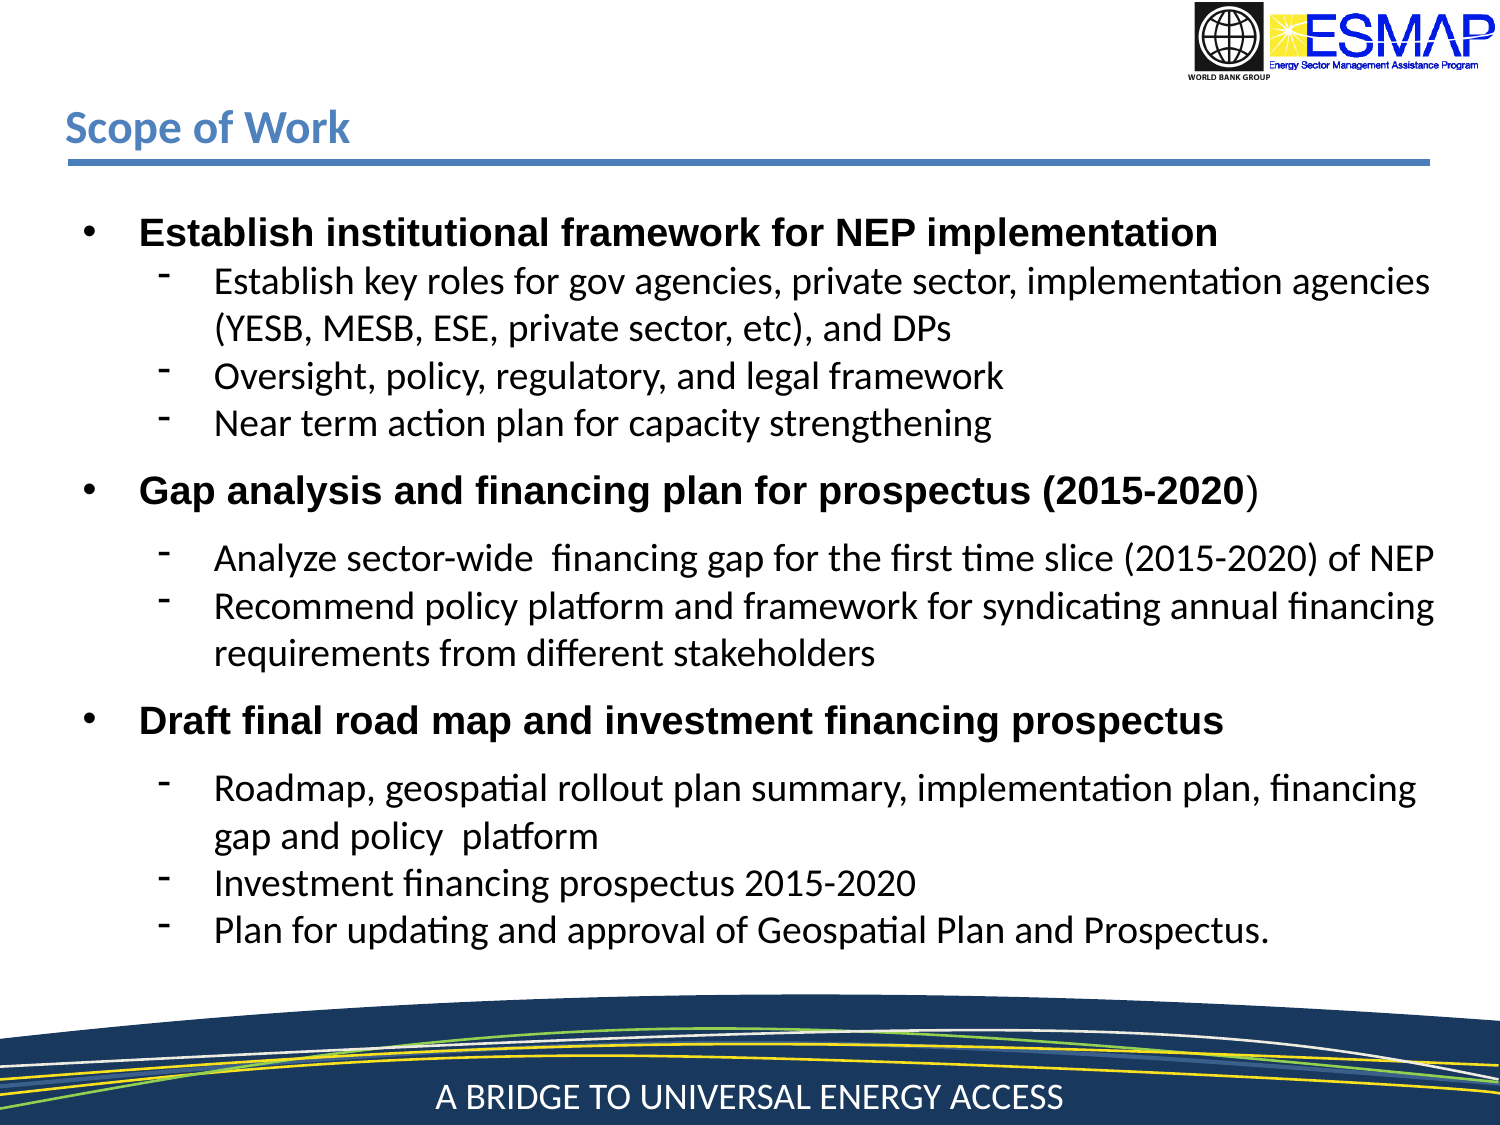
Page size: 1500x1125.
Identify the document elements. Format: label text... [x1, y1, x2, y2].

text_box [10, 1028, 1285, 1064]
text_box A Bridge to Universal Energy Access [0, 1064, 1500, 1125]
text_box [1425, 1060, 1499, 1064]
text_box Establish institutional framework for NEP implementation Establish key roles for gov agencies, private sector, implementation agencies (YESB, MESB, ESE, private sector, etc), and DPs Oversight, policy, regulatory, and legal framework Near term action plan for capacity strengthening Gap analysis and financing plan for prospectus (2015-2020) Analyze sector-wide financing gap for the first time slice (2015-2020) of NEP Recommend policy platform and framework for syndicating annual financing requirements from different stakeholders Draft final road map and investment financing prospectus Roadmap, geospatial rollout plan summary, implementation plan, financing gap and policy platform Investment financing prospectus 2015-2020 Plan for updating and approval of Geospatial Plan and Prospectus. [67, 200, 1499, 933]
text_box [389, 1026, 852, 1045]
picture [1188, 1, 1499, 80]
slide_number 14 [1074, 1042, 1425, 1103]
text_box Scope of Work [50, 53, 1363, 161]
text_box [0, 994, 1500, 1064]
